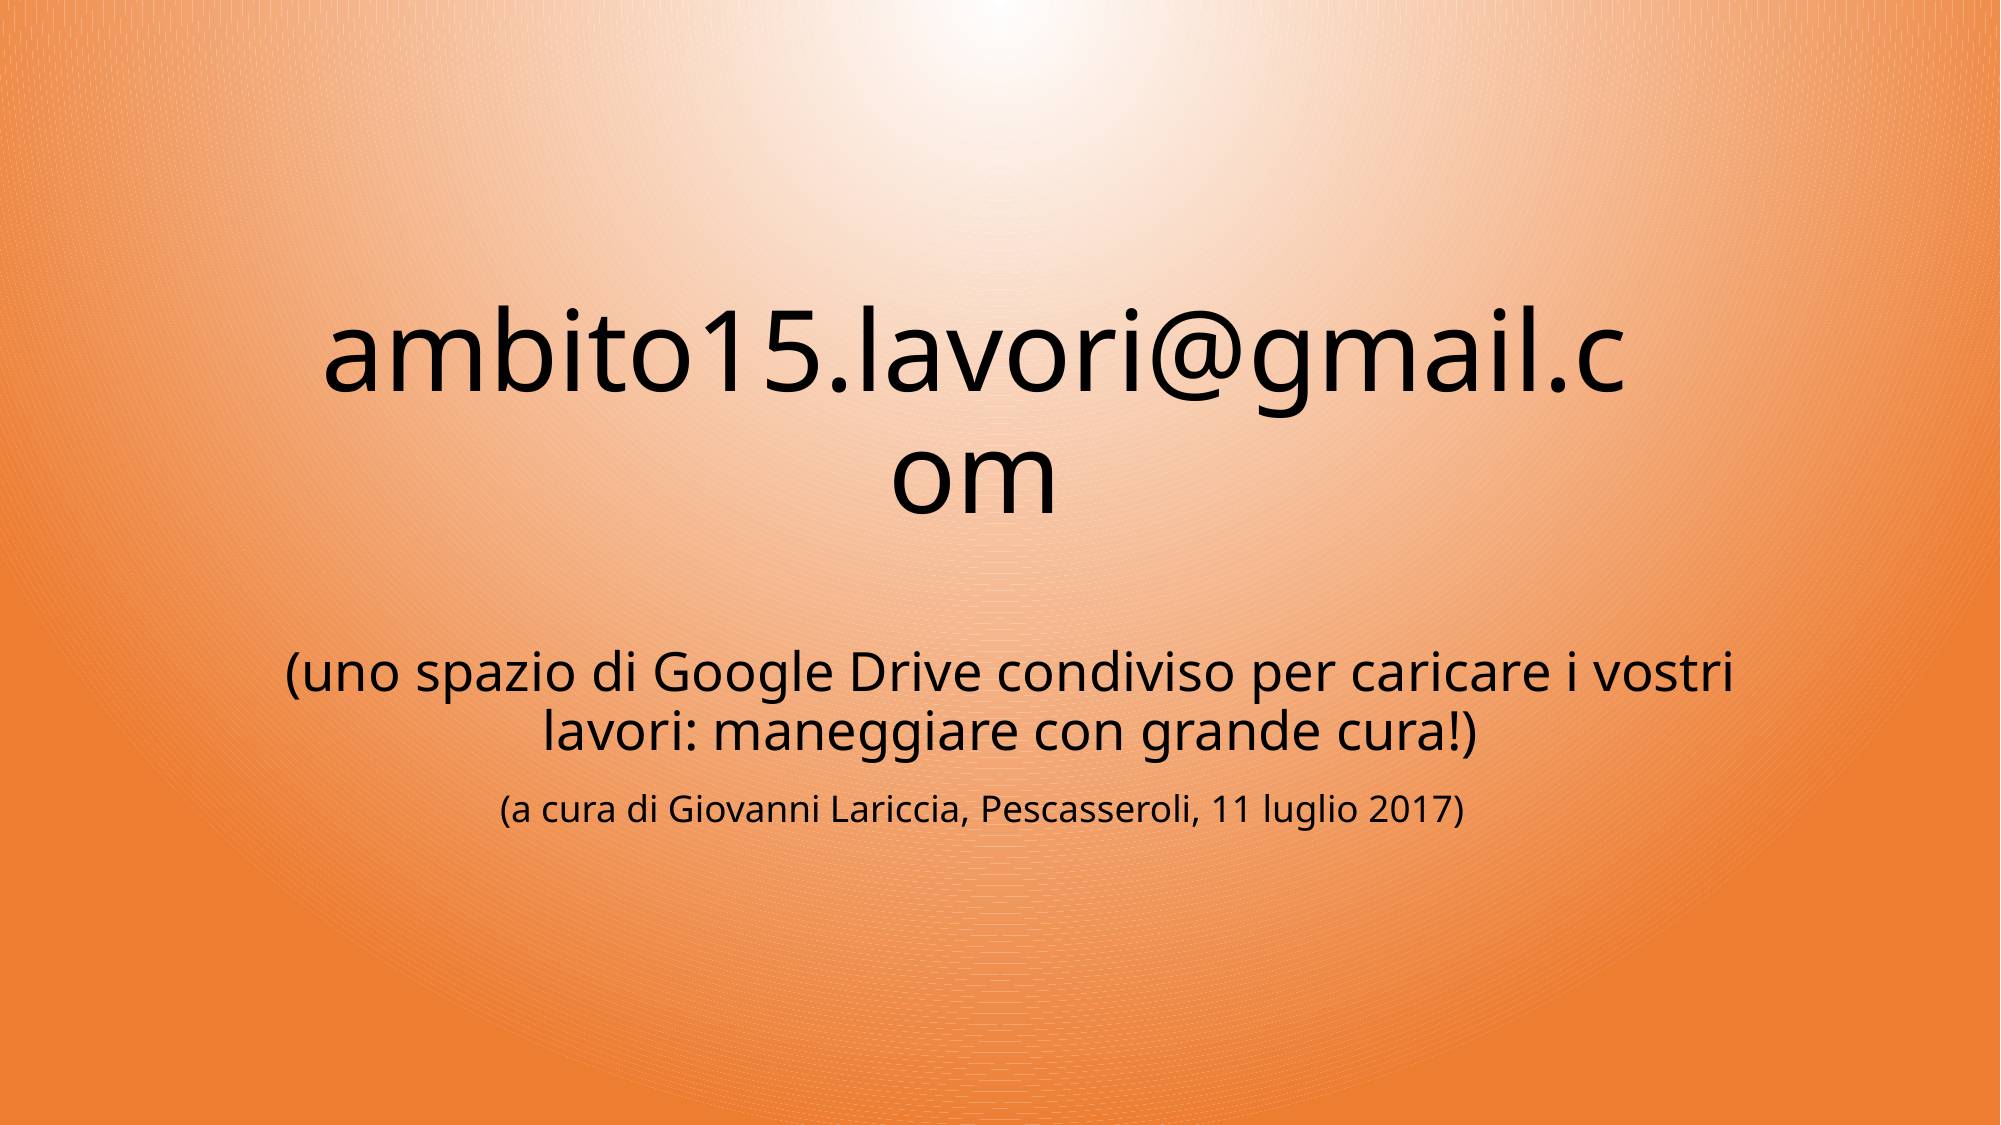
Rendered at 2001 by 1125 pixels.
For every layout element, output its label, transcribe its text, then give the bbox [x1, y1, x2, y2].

text_box (uno spazio di Google Drive condiviso per caricare i vostri lavori: maneggiare con grande cura!) [240, 637, 1782, 706]
title ambito15.lavori@gmail.com [296, 378, 1654, 546]
subtitle (a cura di Giovanni Lariccia, Pescasseroli, 11 luglio 2017) [410, 783, 1556, 859]
